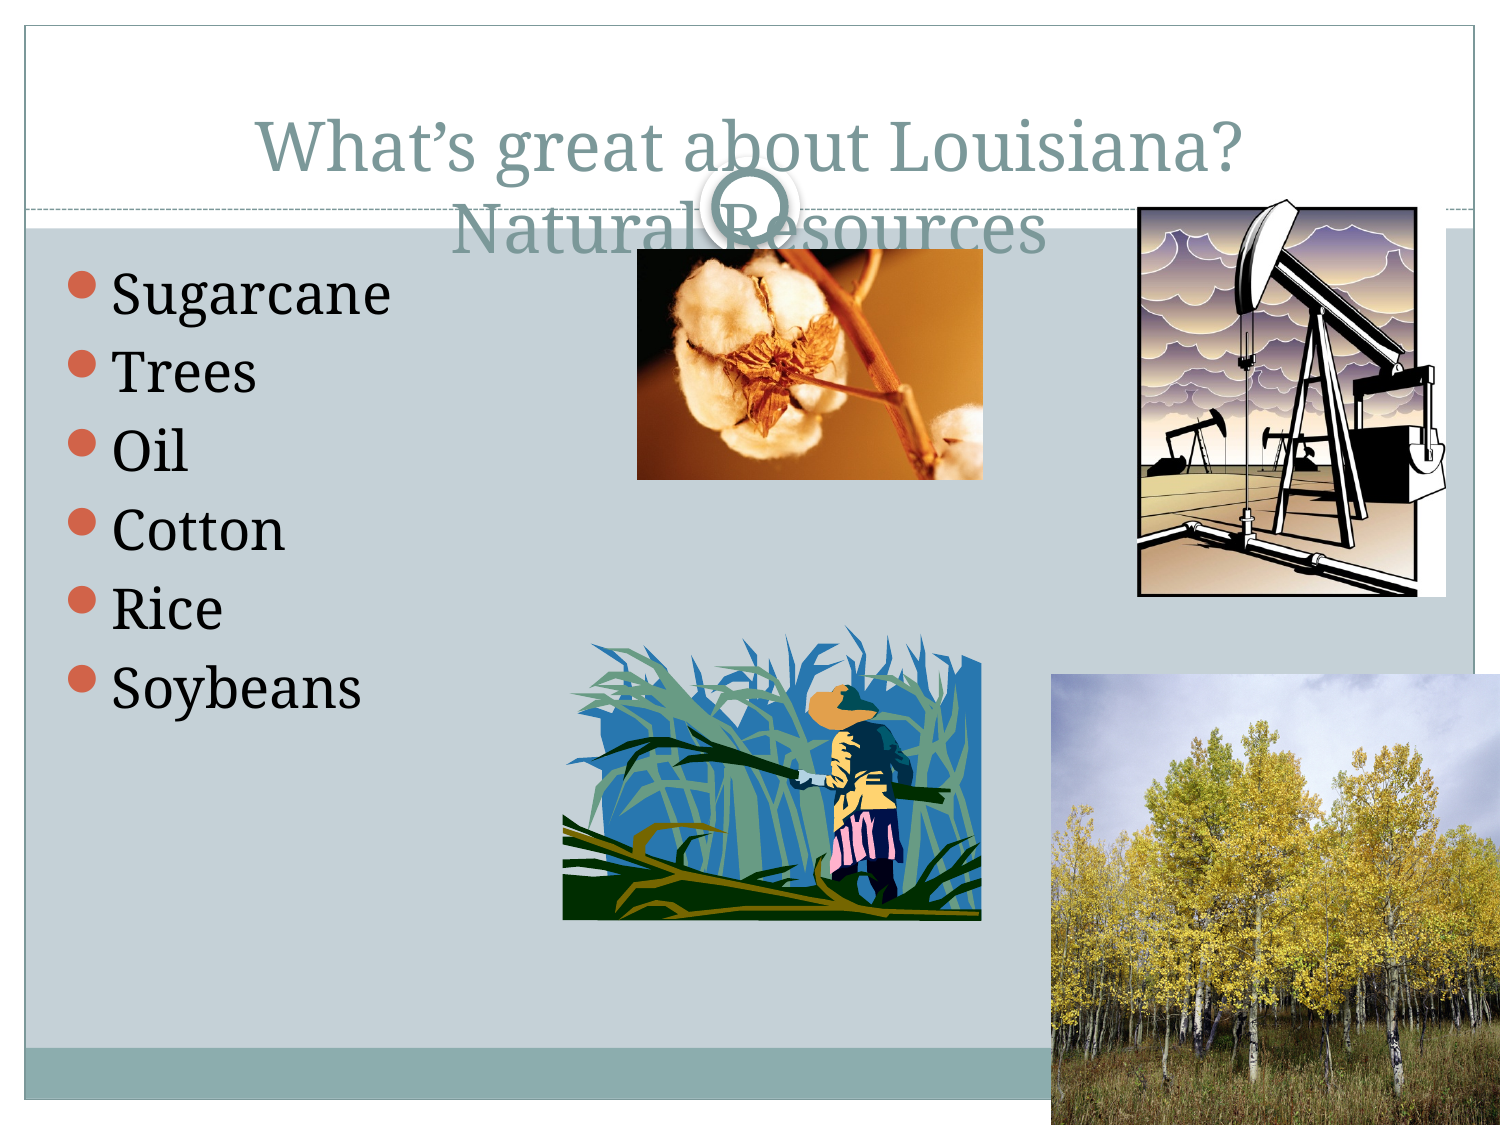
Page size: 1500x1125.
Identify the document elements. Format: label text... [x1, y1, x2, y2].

picture [1051, 674, 1500, 1125]
title What’s great about Louisiana? Natural Resources [75, 45, 1425, 250]
picture [1137, 199, 1446, 597]
picture [637, 249, 983, 481]
picture [562, 624, 982, 921]
list Sugarcane Trees Oil Cotton Rice Soybeans [49, 250, 1445, 1001]
